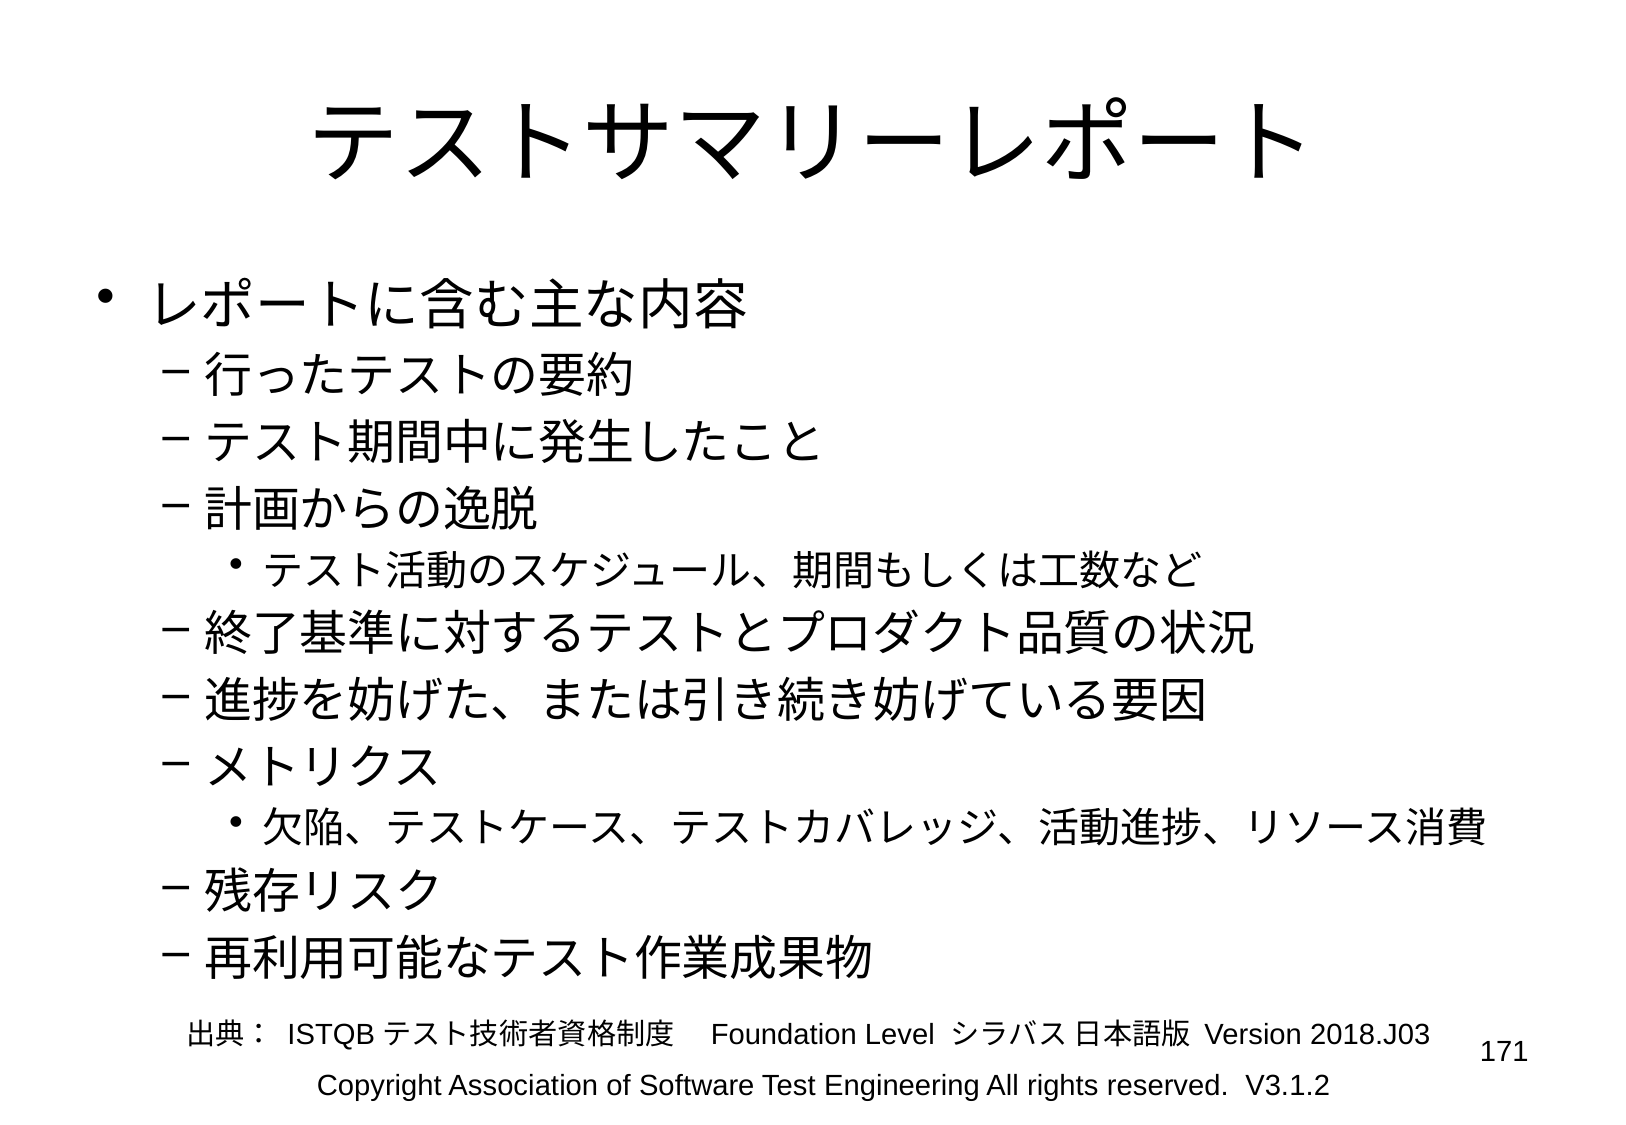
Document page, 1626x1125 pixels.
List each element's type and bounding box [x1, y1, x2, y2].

title [80, 44, 1544, 233]
footer [233, 1058, 1416, 1103]
text_box [44, 1008, 1573, 1058]
slide_number [1416, 1058, 1544, 1103]
list [80, 262, 1544, 1006]
